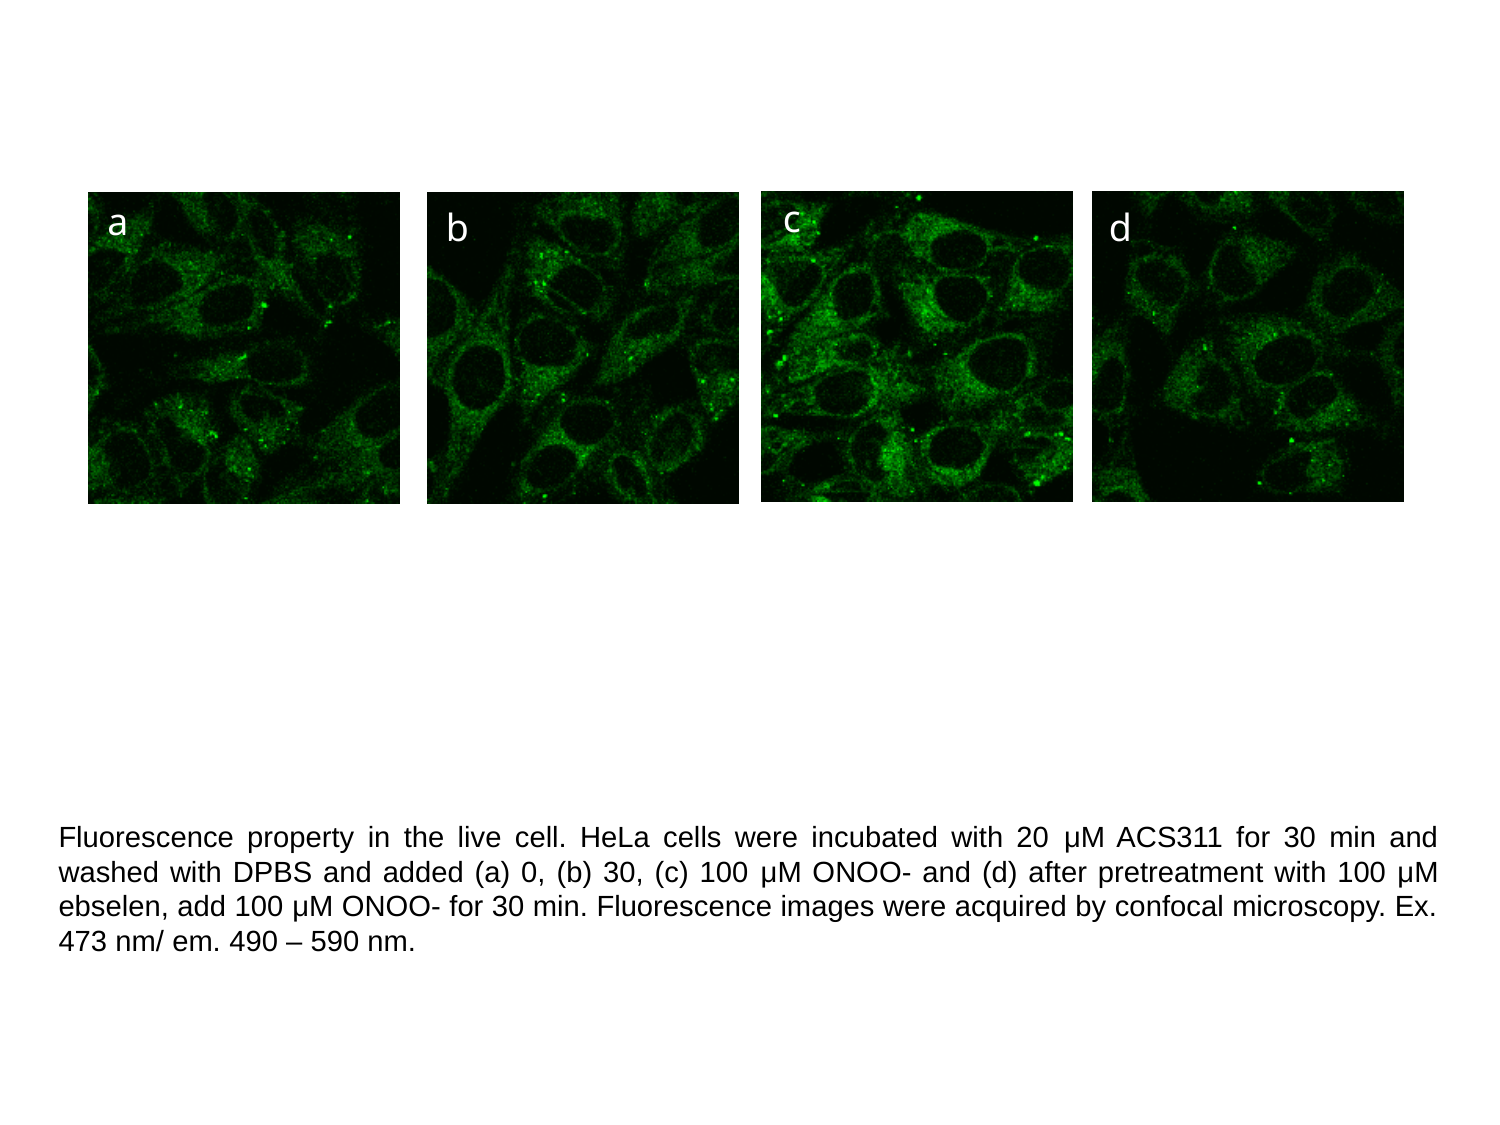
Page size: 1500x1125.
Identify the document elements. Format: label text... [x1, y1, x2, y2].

picture [88, 192, 400, 504]
text_box Fluorescence property in the live cell. HeLa cells were incubated with 20 μM ACS311 for 30 min and washed with DPBS and added (a) 0, (b) 30, (c) 100 μM ONOO- and (d) after pretreatment with 100 μM ebselen, add 100 μM ONOO- for 30 min. Fluorescence images were acquired by confocal microscopy. Ex. 473 nm/ em. 490 – 590 nm. [43, 810, 1454, 966]
picture [1092, 190, 1404, 503]
picture [761, 190, 1073, 503]
picture [427, 192, 739, 504]
